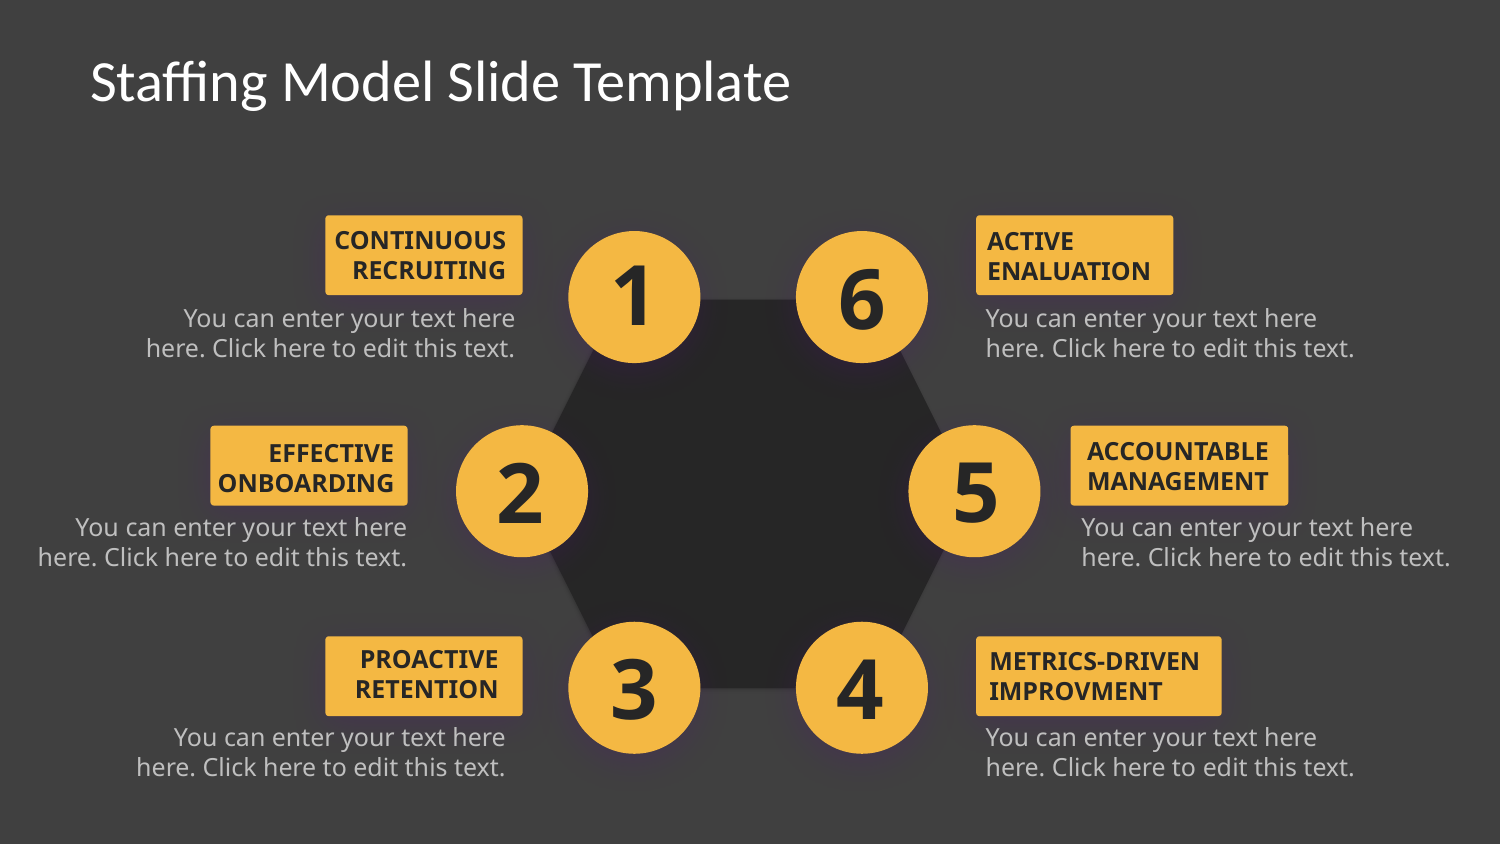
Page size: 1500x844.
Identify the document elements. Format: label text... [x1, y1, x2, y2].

text_box EFFECTIVE ONBOARDING [197, 437, 395, 498]
text_box ACTIVE ENALUATION [986, 225, 1185, 286]
text_box METRICS-DRIVEN IMPROVMENT [989, 645, 1228, 706]
text_box 3 [597, 636, 672, 737]
text_box You can enter your text here here. Click here to edit this text. [33, 511, 408, 572]
text_box [974, 213, 1176, 298]
text_box You can enter your text here here. Click here to edit this text. [141, 302, 516, 363]
text_box ACCOUNTABLE MANAGEMENT [1087, 435, 1285, 496]
text_box [793, 619, 931, 756]
text_box CONTINUOUS RECRUITING [309, 224, 507, 285]
text_box [566, 228, 703, 366]
text_box You can enter your text here here. Click here to edit this text. [1081, 511, 1456, 572]
text_box 2 [483, 440, 557, 541]
text_box [323, 634, 525, 719]
text_box [208, 423, 410, 508]
text_box 4 [823, 636, 897, 737]
text_box You can enter your text here here. Click here to edit this text. [985, 302, 1360, 363]
title Staffing Model Slide Template [75, 33, 1425, 122]
text_box [323, 213, 525, 298]
text_box 5 [939, 439, 1014, 540]
text_box [974, 634, 1224, 719]
text_box [453, 423, 591, 560]
text_box You can enter your text here here. Click here to edit this text. [985, 721, 1360, 782]
text_box [1068, 423, 1291, 508]
text_box You can enter your text here here. Click here to edit this text. [132, 721, 507, 782]
text_box PROACTIVE RETENTION [301, 643, 499, 704]
text_box 1 [597, 242, 672, 343]
text_box [793, 228, 931, 366]
text_box 6 [825, 245, 899, 346]
text_box [906, 423, 1043, 560]
text_box [566, 619, 703, 756]
text_box [554, 297, 940, 691]
